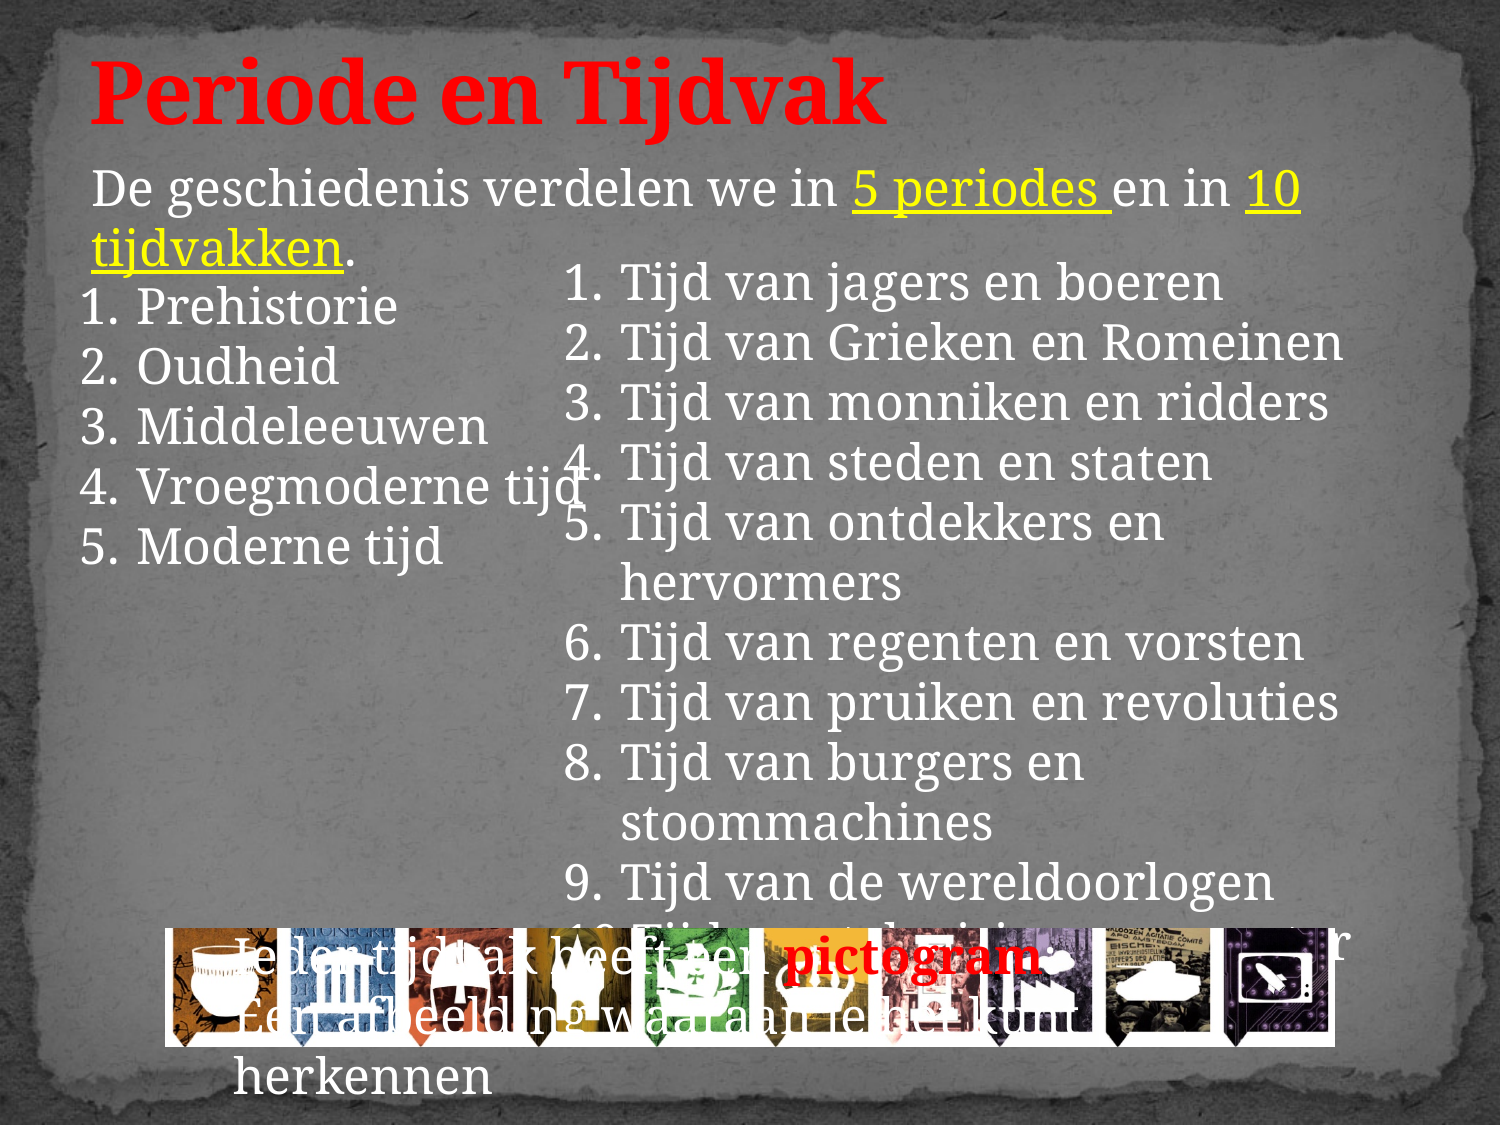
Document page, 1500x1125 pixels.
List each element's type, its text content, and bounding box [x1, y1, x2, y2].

picture [403, 930, 518, 1045]
picture [876, 929, 1097, 1046]
text_box Prehistorie Oudheid Middeleeuwen Vroegmoderne tijd Moderne tijd [64, 267, 549, 582]
text_box De geschiedenis verdelen we in 5 periodes en in 10 tijdvakken. [76, 148, 1459, 344]
text_box Ieder tijdvak heeft een pictogram: Een afbeelding waaraan je het kunt herkennen [218, 1056, 1306, 1112]
picture [1218, 928, 1335, 1047]
picture [285, 930, 400, 1045]
title Periode en Tijdvak [74, 24, 1425, 150]
picture [757, 930, 873, 1045]
picture [521, 930, 636, 1045]
picture [639, 930, 754, 1045]
picture [1100, 930, 1215, 1045]
picture [165, 928, 282, 1047]
text_box Tijd van jagers en boeren Tijd van Grieken en Romeinen Tijd van monniken en ridders Tijd van steden en staten Tijd van ontdekkers en hervormers Tijd van regenten en vorsten Tijd van pruiken en revoluties Tijd van burgers en stoommachines Tijd van de wereldoorlogen Tijd van televisie en computer [549, 243, 1436, 979]
